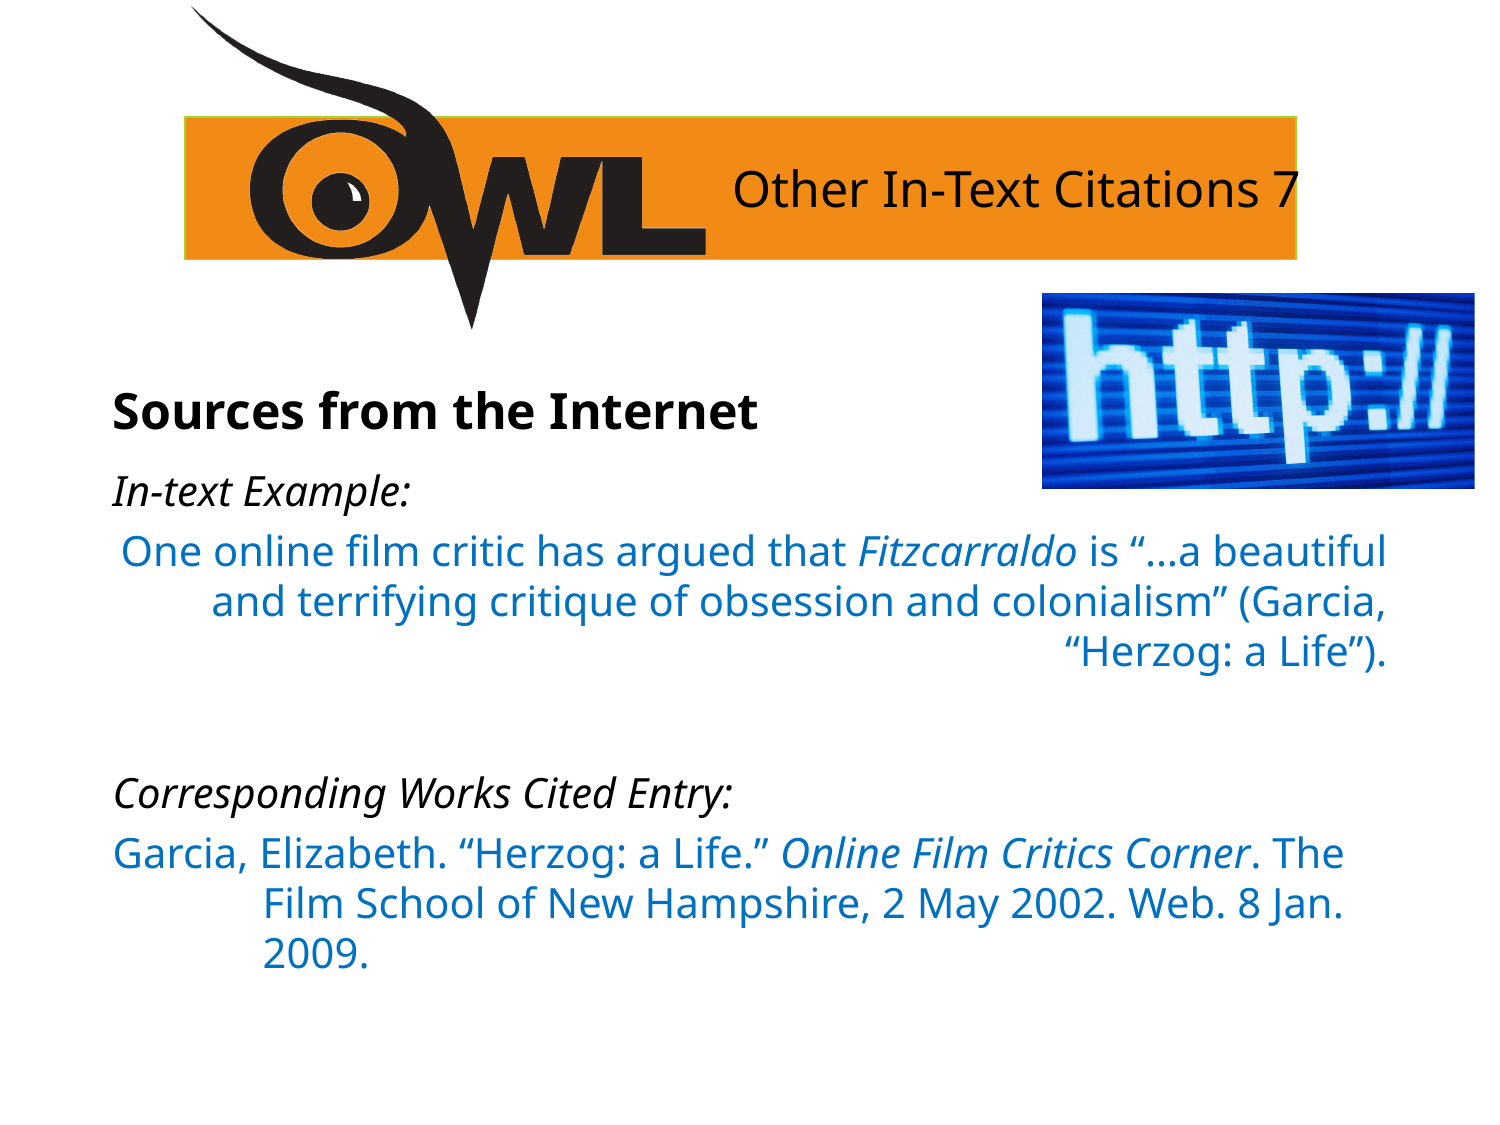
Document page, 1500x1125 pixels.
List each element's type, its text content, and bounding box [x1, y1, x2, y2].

text_box Sources from the Internet In-text Example: One online film critic has argued that Fitzcarraldo is “…a beautiful and terrifying critique of obsession and colonialism” (Garcia, “Herzog: a Life”). Corresponding Works Cited Entry: Garcia, Elizabeth. “Herzog: a Life.” Online Film Critics Corner. The Film School of New Hampshire, 2 May 2002. Web. 8 Jan. 2009. [97, 341, 1403, 991]
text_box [184, 0, 1360, 332]
picture [1041, 292, 1475, 489]
